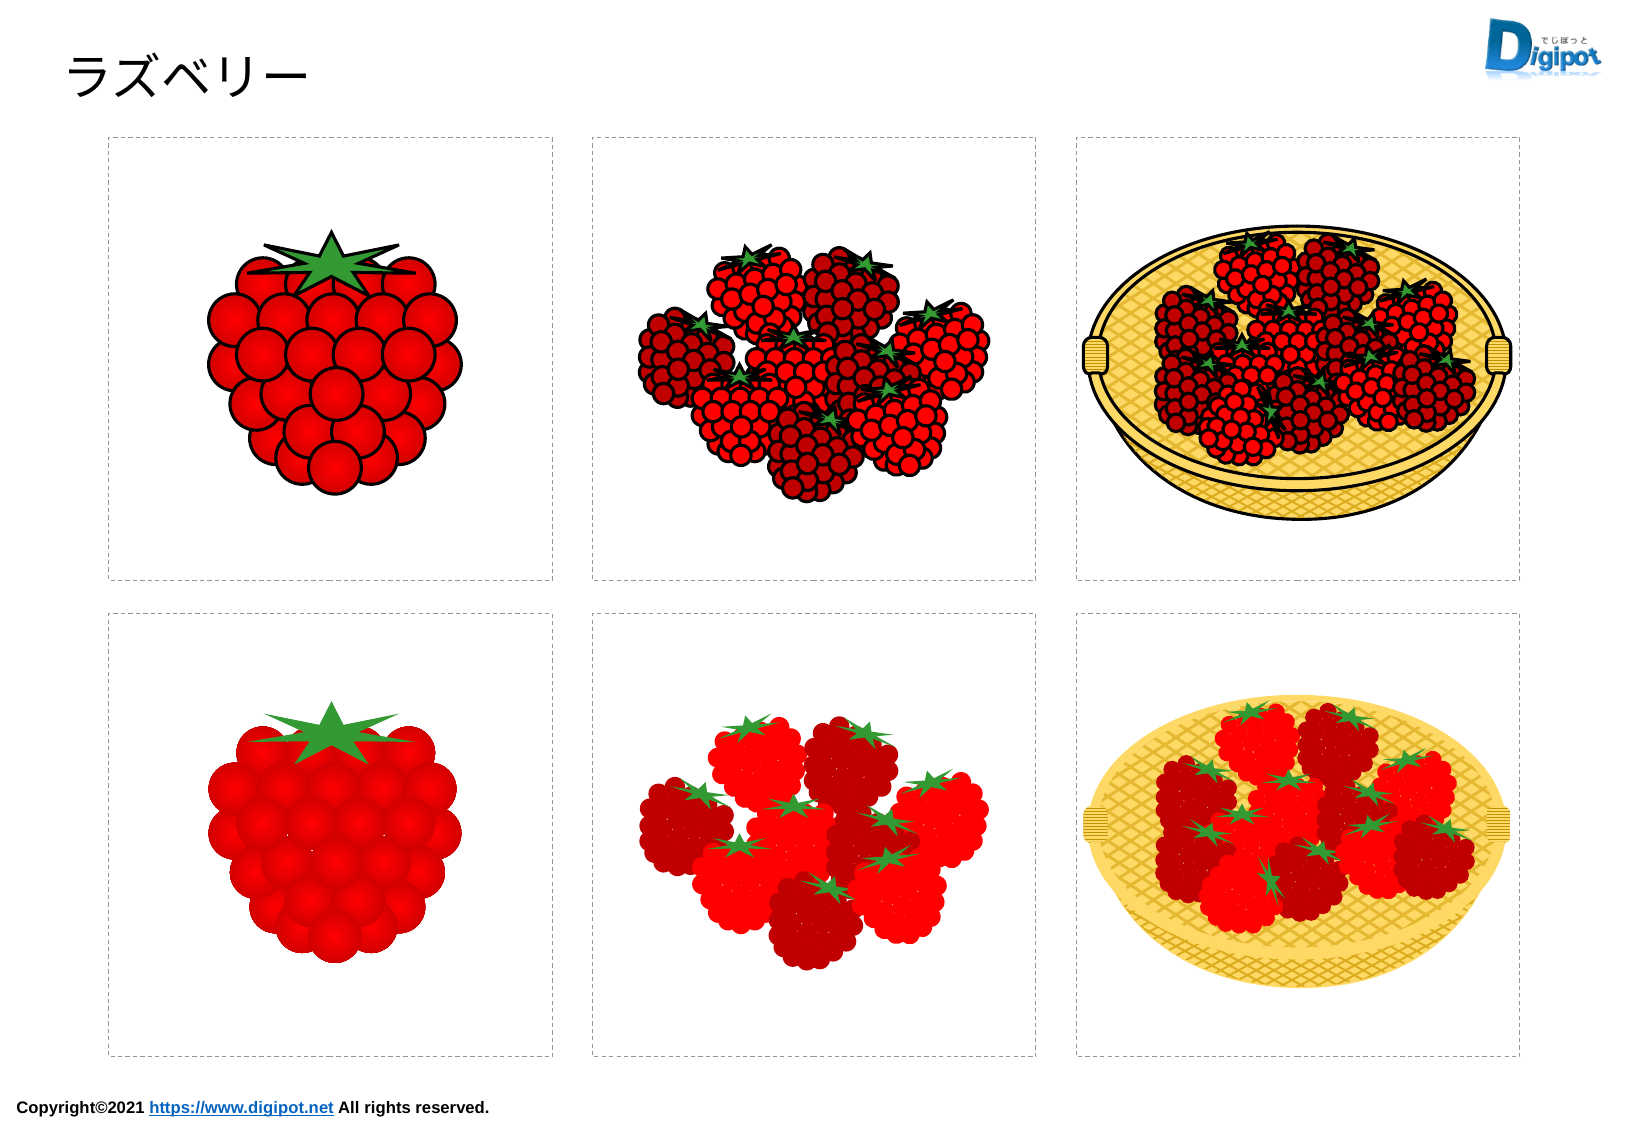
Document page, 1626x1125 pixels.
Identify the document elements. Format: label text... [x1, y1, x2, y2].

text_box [634, 244, 991, 504]
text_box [634, 713, 991, 973]
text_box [208, 232, 462, 495]
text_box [1083, 226, 1511, 520]
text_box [208, 701, 462, 963]
picture [1485, 18, 1602, 82]
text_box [1083, 694, 1511, 989]
text_box ラズベリー [47, 38, 326, 113]
